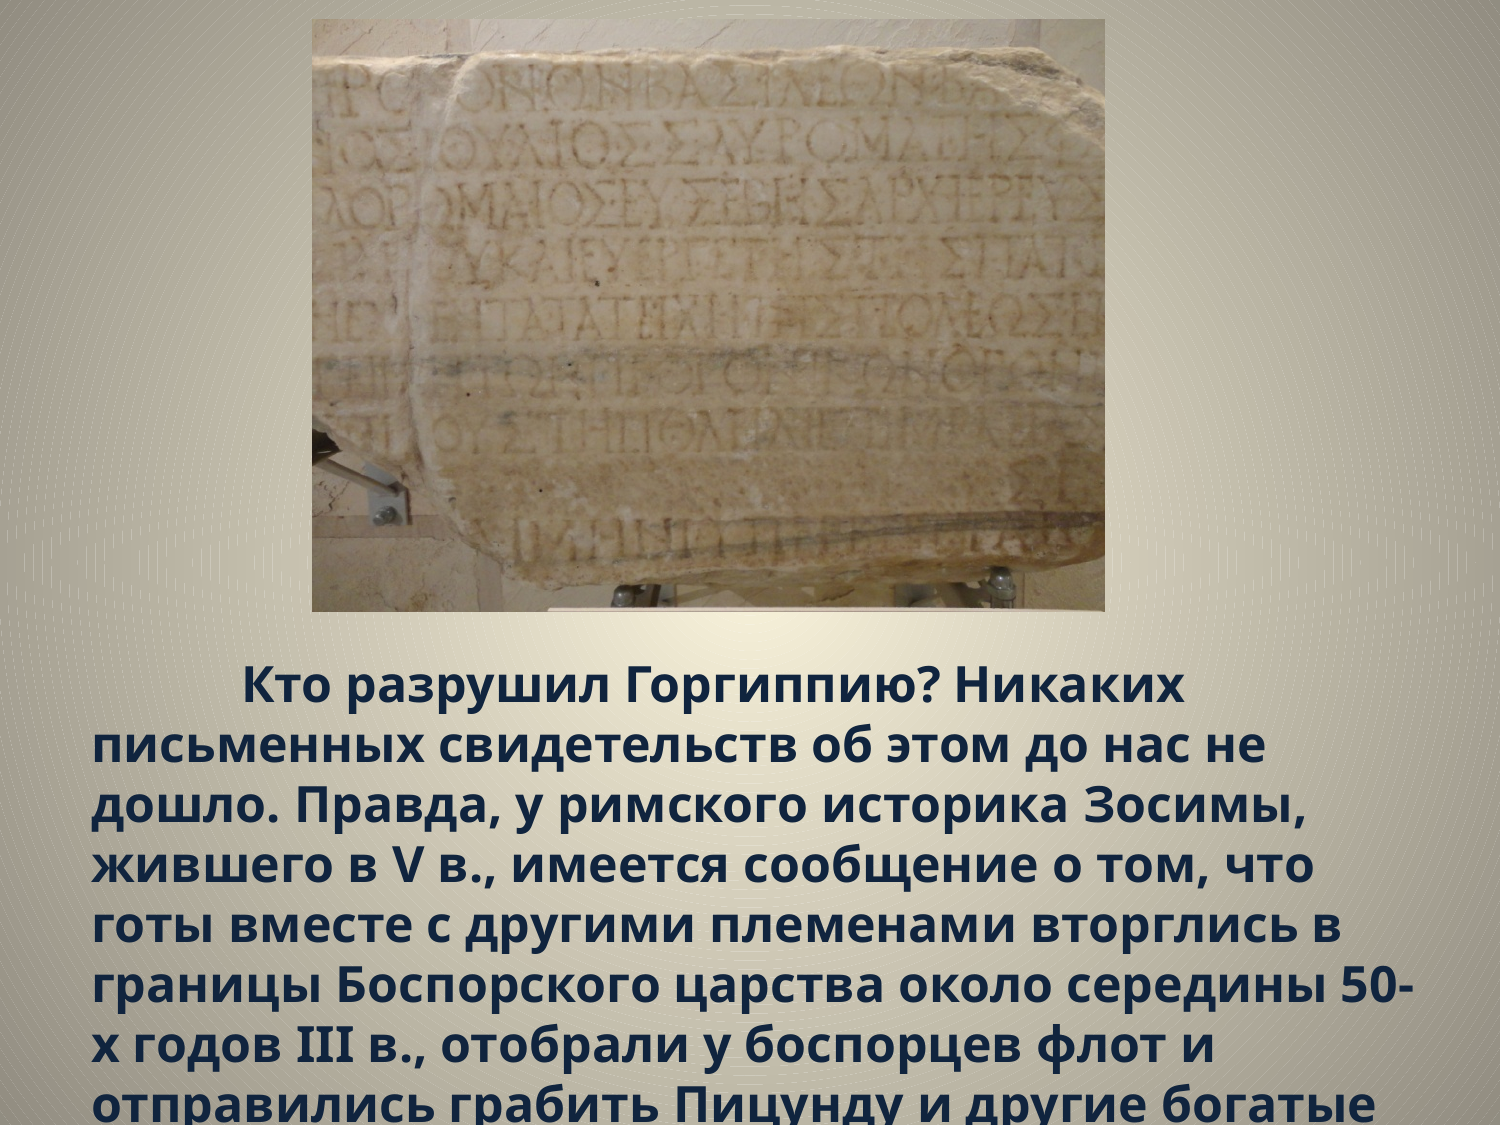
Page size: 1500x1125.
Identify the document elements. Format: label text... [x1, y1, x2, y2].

picture [312, 18, 1105, 613]
text_box Кто разрушил Горгиппию? Никаких письменных свидетельств об этом до нас не дошло. Правда, у римского историка Зосимы, жившего в V в., имеется сообщение о том, что готы вместе с другими племенами вторглись в границы Боспорского царства около середины 50-х годов III в., отобрали у боспорцев флот и отправились грабить Пицунду и другие богатые города Причерноморья. Возможно, они высадились по дороге и в Анапской бухте. Но разрушение Горгиппии, по-видимому, произошло еще до так называемого готского нашествия. [76, 645, 1453, 1125]
